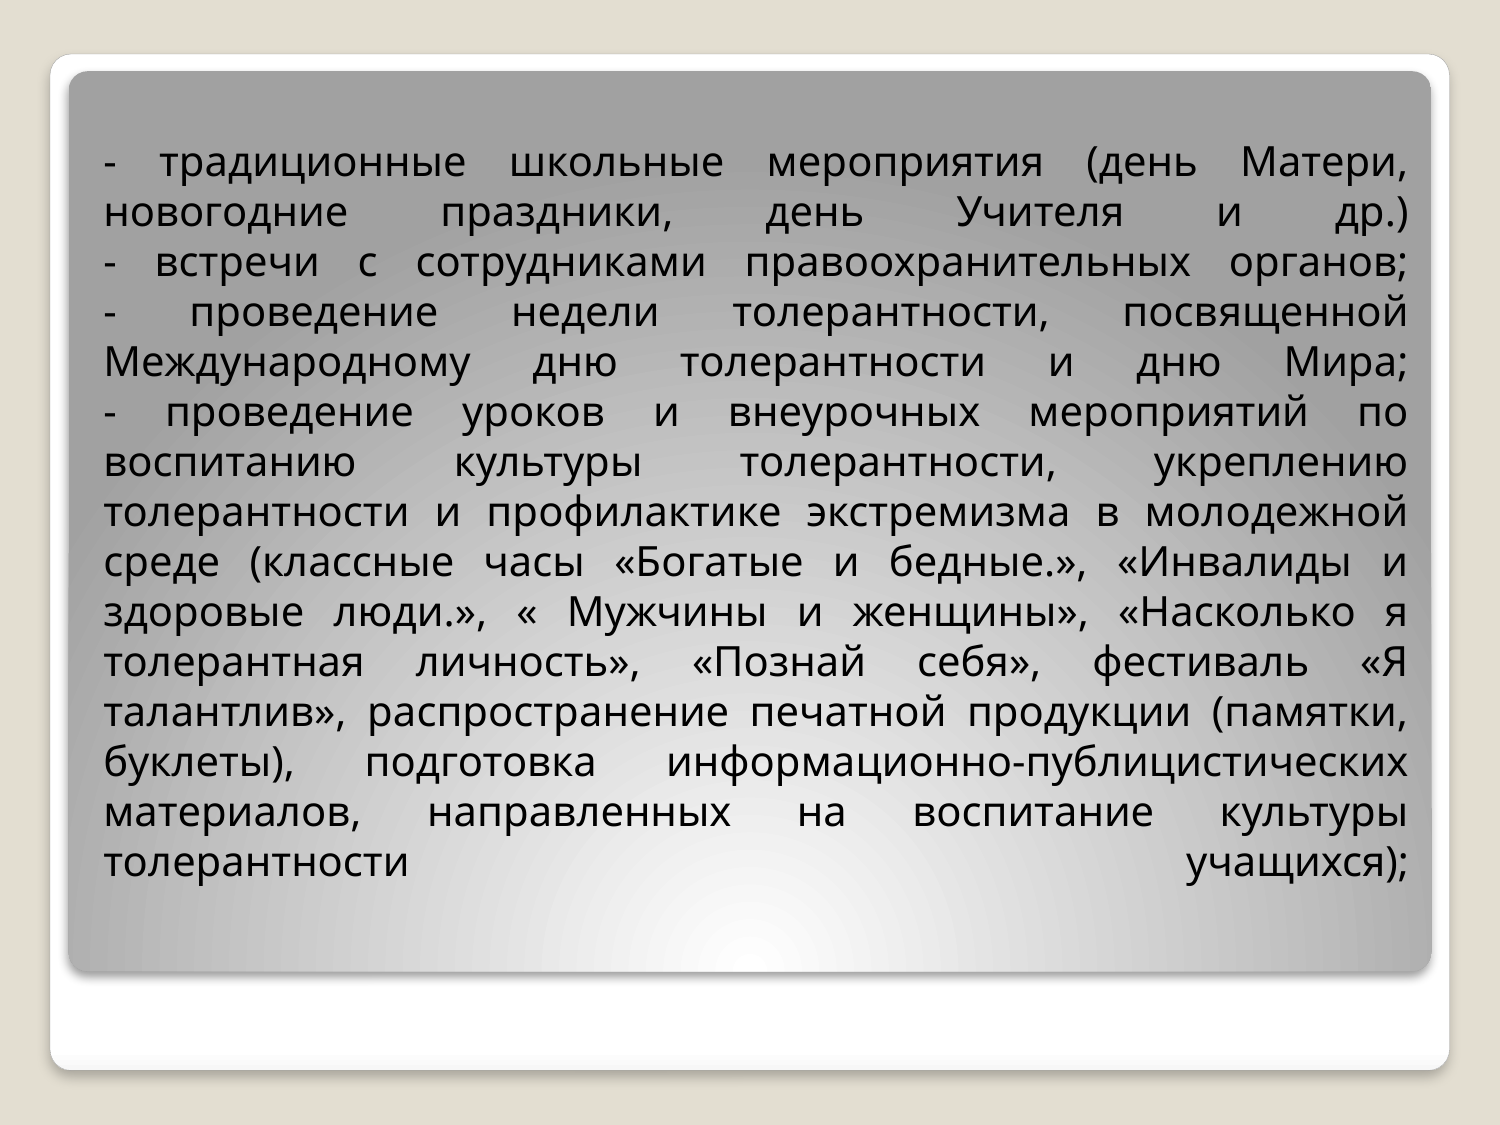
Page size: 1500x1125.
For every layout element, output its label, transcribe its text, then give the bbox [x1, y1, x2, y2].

title - традиционные школьные мероприятия (день Матери, новогодние праздники, день Учителя и др.) - встречи с сотрудниками правоохранительных органов; - проведение недели толерантности, посвященной Международному дню толерантности и дню Мира; - проведение уроков и внеурочных мероприятий по воспитанию культуры толерантности, укреплению толерантности и профилактике экстремизма в молодежной среде (классные часы «Богатые и бедные.», «Инвалиды и здоровые люди.», « Мужчины и женщины», «Насколько я толерантная личность», «Познай себя», фестиваль «Я талантлив», распространение печатной продукции (памятки, буклеты), подготовка информационно-публицистических материалов, направленных на воспитание культуры толерантности учащихся); [88, 160, 1424, 953]
